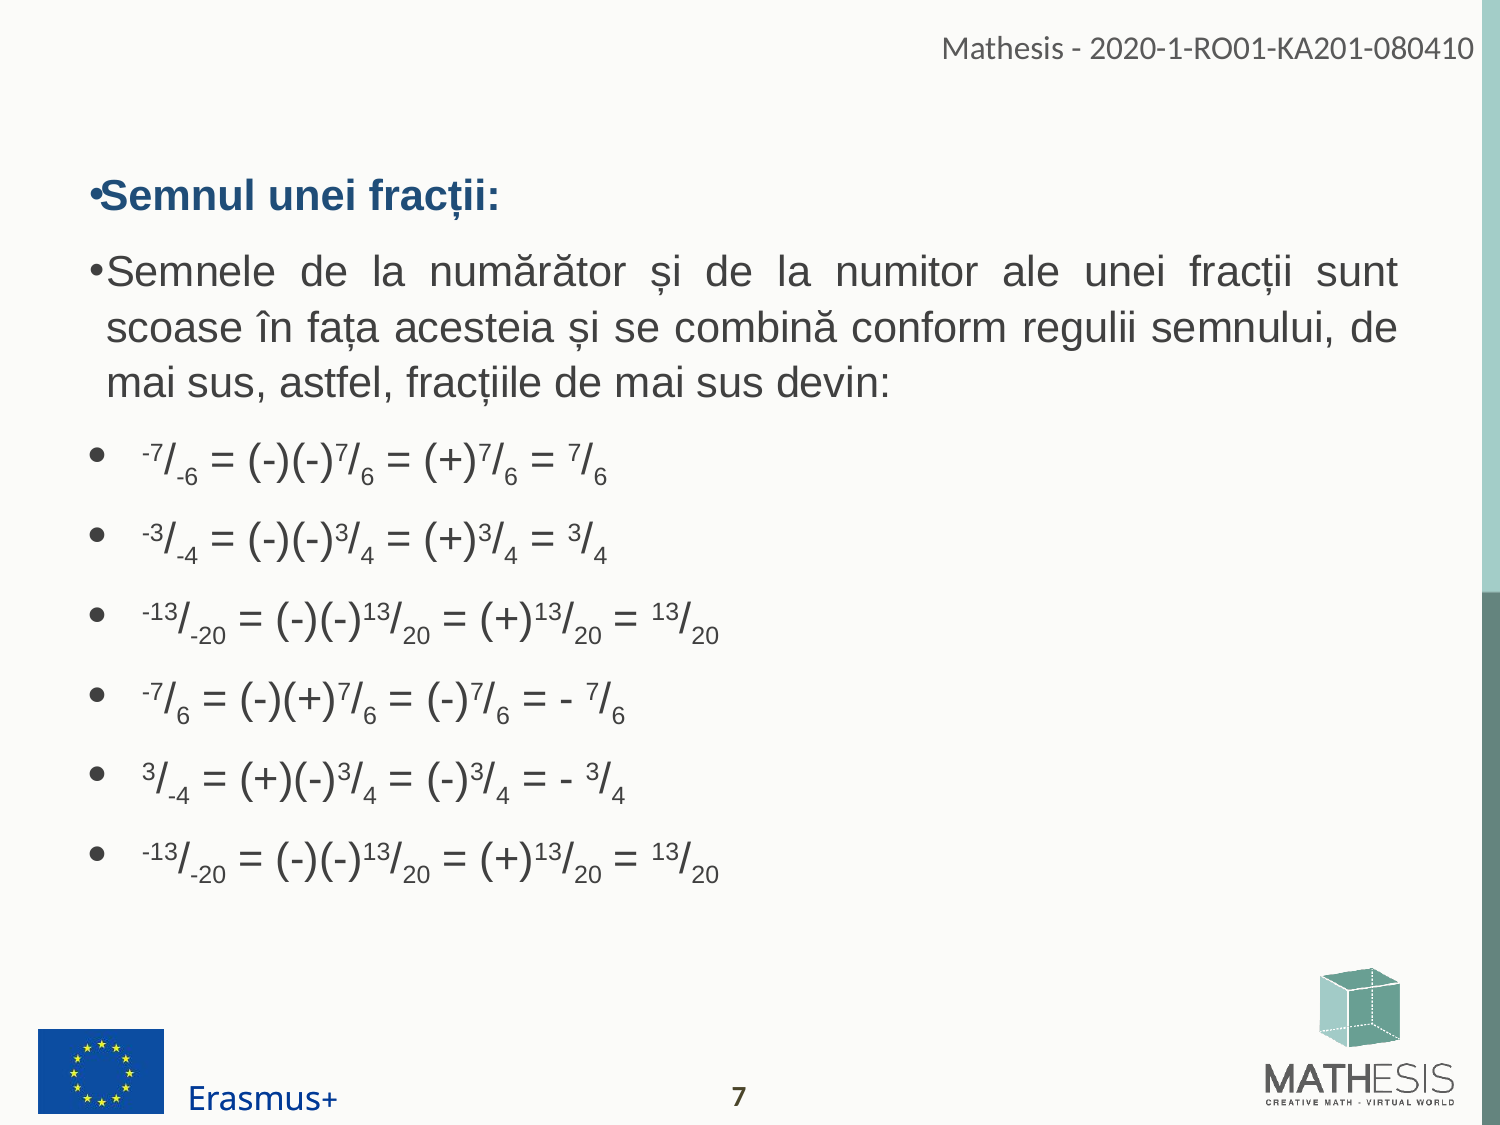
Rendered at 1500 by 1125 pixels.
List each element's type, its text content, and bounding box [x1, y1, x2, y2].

list Semnul unei fracții: Semnele de la numărător și de la numitor ale unei fracții sunt scoase în fața acesteia și se combină conform regulii semnului, de mai sus, astfel, fracțiile de mai sus devin: -7/-6 = (-)(-)7/6 = (+)7/6 = 7/6 -3/-4 = (-)(-)3/4 = (+)3/4 = 3/4 -13/-20 = (-)(-)13/20 = (+)13/20 = 13/20 -7/6 = (-)(+)7/6 = (-)7/6 = - 7/6 3/-4 = (+)(-)3/4 = (-)3/4 = - 3/4 -13/-20 = (-)(-)13/20 = (+)13/20 = 13/20 [75, 156, 1425, 899]
picture [38, 1029, 164, 1114]
